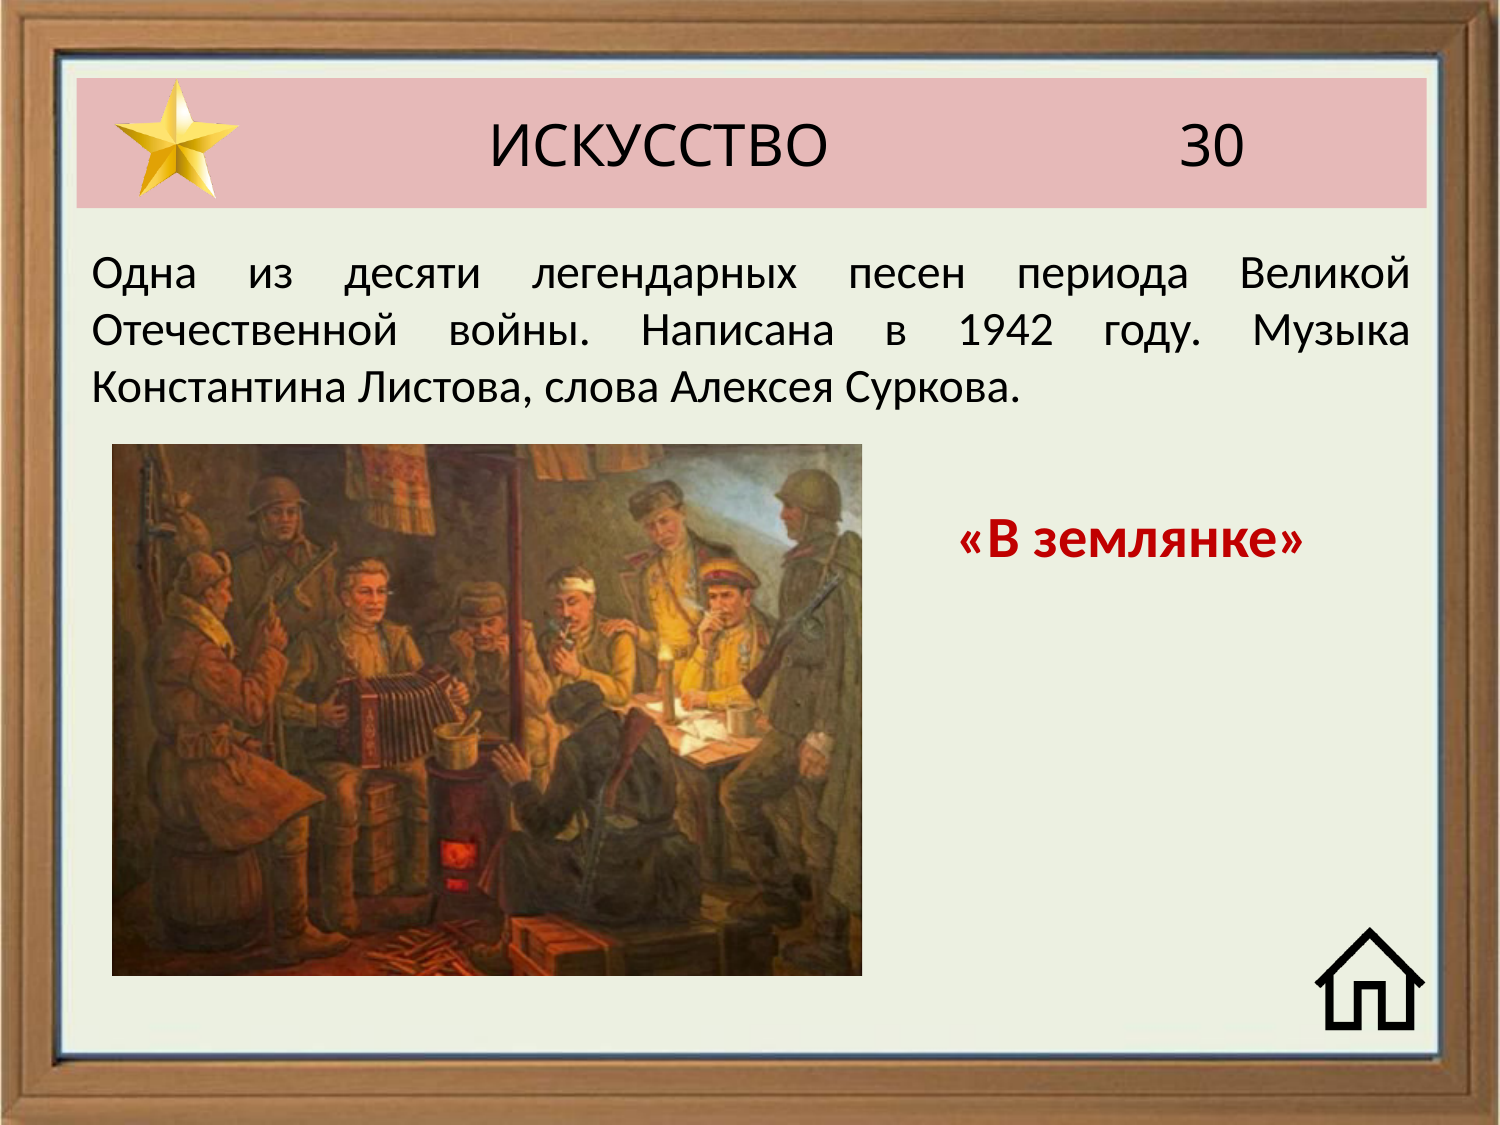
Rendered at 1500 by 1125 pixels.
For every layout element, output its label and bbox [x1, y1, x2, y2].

picture [111, 444, 863, 977]
list [0, 0, 1500, 1125]
picture [1304, 916, 1434, 1046]
picture [111, 77, 241, 200]
